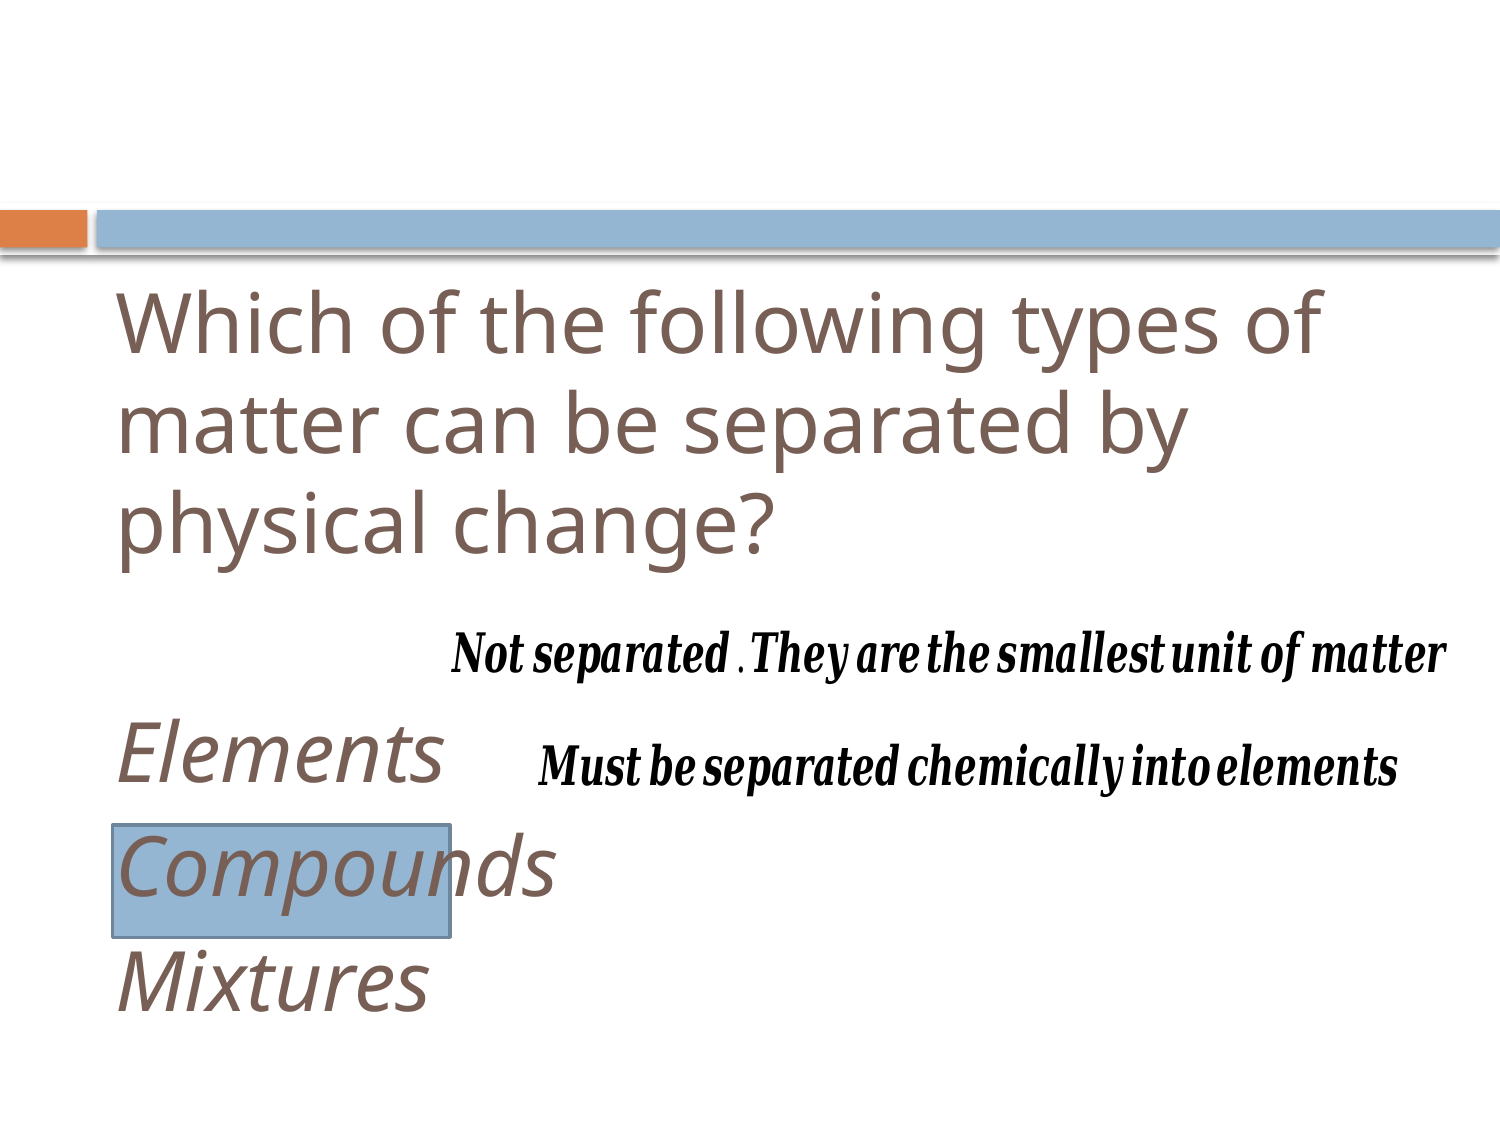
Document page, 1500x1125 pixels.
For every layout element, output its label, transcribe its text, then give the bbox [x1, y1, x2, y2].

list Which of the following types of matter can be separated by physical change? Elements Compounds Mixtures [100, 262, 1438, 1000]
